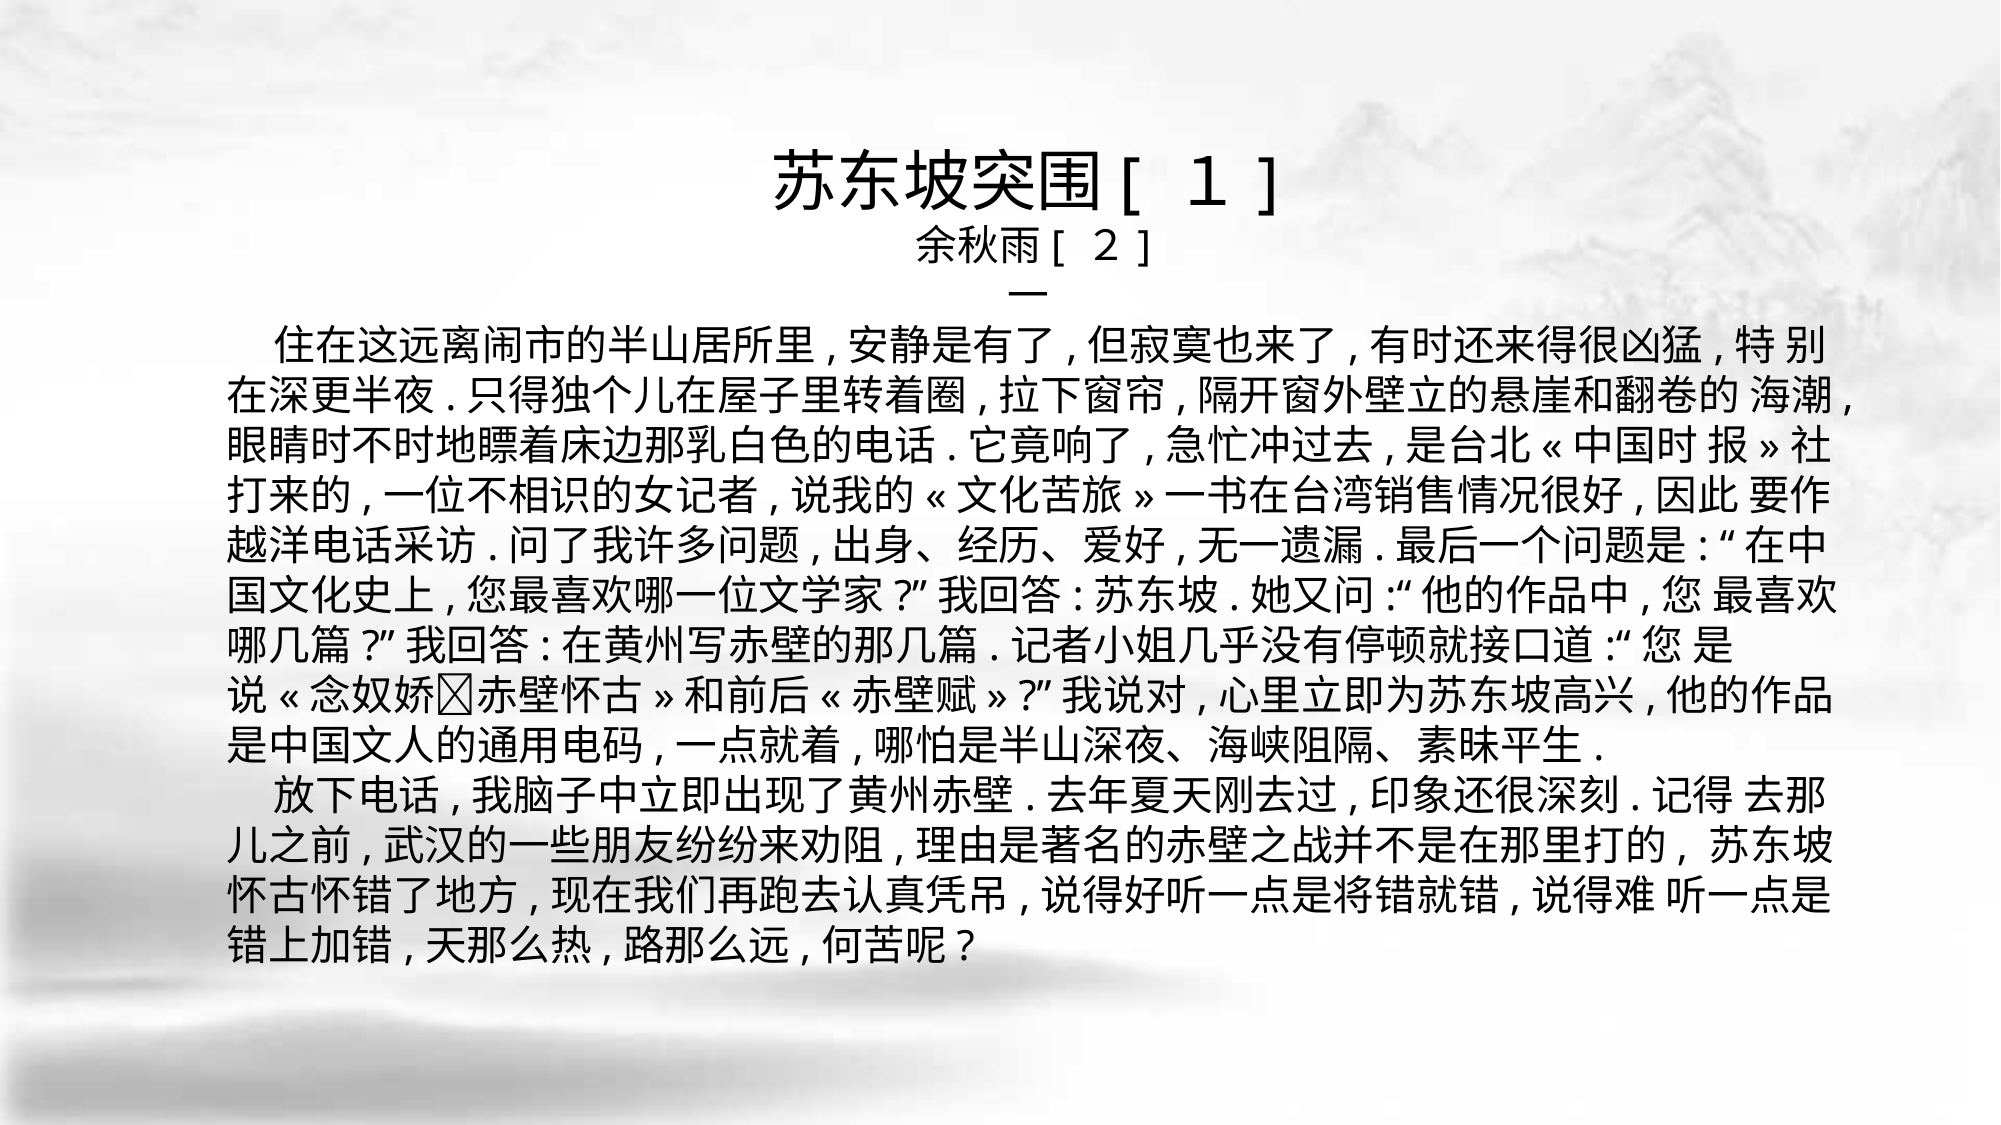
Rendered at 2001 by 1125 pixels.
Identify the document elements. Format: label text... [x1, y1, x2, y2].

picture [0, 0, 2001, 1125]
text_box 苏东坡突围[ １] 余秋雨[ ２] 一 住在这远离闹市的半山居所里,安静是有了,但寂寞也来了,有时还来得很凶猛,特 别在深更半夜.只得独个儿在屋子里转着圈,拉下窗帘,隔开窗外壁立的悬崖和翻卷的 海潮,眼睛时不时地瞟着床边那乳白色的电话.它竟响了,急忙冲过去,是台北«中国时 报»社打来的,一位不相识的女记者,说我的«文化苦旅»一书在台湾销售情况很好,因此 要作越洋电话采访.问了我许多问题,出身、经历、爱好,无一遗漏.最后一个问题是: “在中国文化史上,您最喜欢哪一位文学家?”我回答:苏东坡.她又问:“他的作品中,您 最喜欢哪几篇?”我回答:在黄州写赤壁的那几篇.记者小姐几乎没有停顿就接口道:“您 是说«念奴娇􀅰赤壁怀古»和前后«赤壁赋» ?”我说对,心里立即为苏东坡高兴,他的作品 是中国文人的通用电码,一点就着,哪怕是半山深夜、海峡阻隔、素昧平生. 放下电话,我脑子中立即出现了黄州赤壁.去年夏天刚去过,印象还很深刻.记得 去那儿之前,武汉的一些朋友纷纷来劝阻,理由是著名的赤壁之战并不是在那里打的, 苏东坡怀古怀错了地方,现在我们再跑去认真凭吊,说得好听一点是将错就错,说得难 听一点是错上加错,天那么热,路那么远,何苦呢? [211, 131, 1855, 977]
